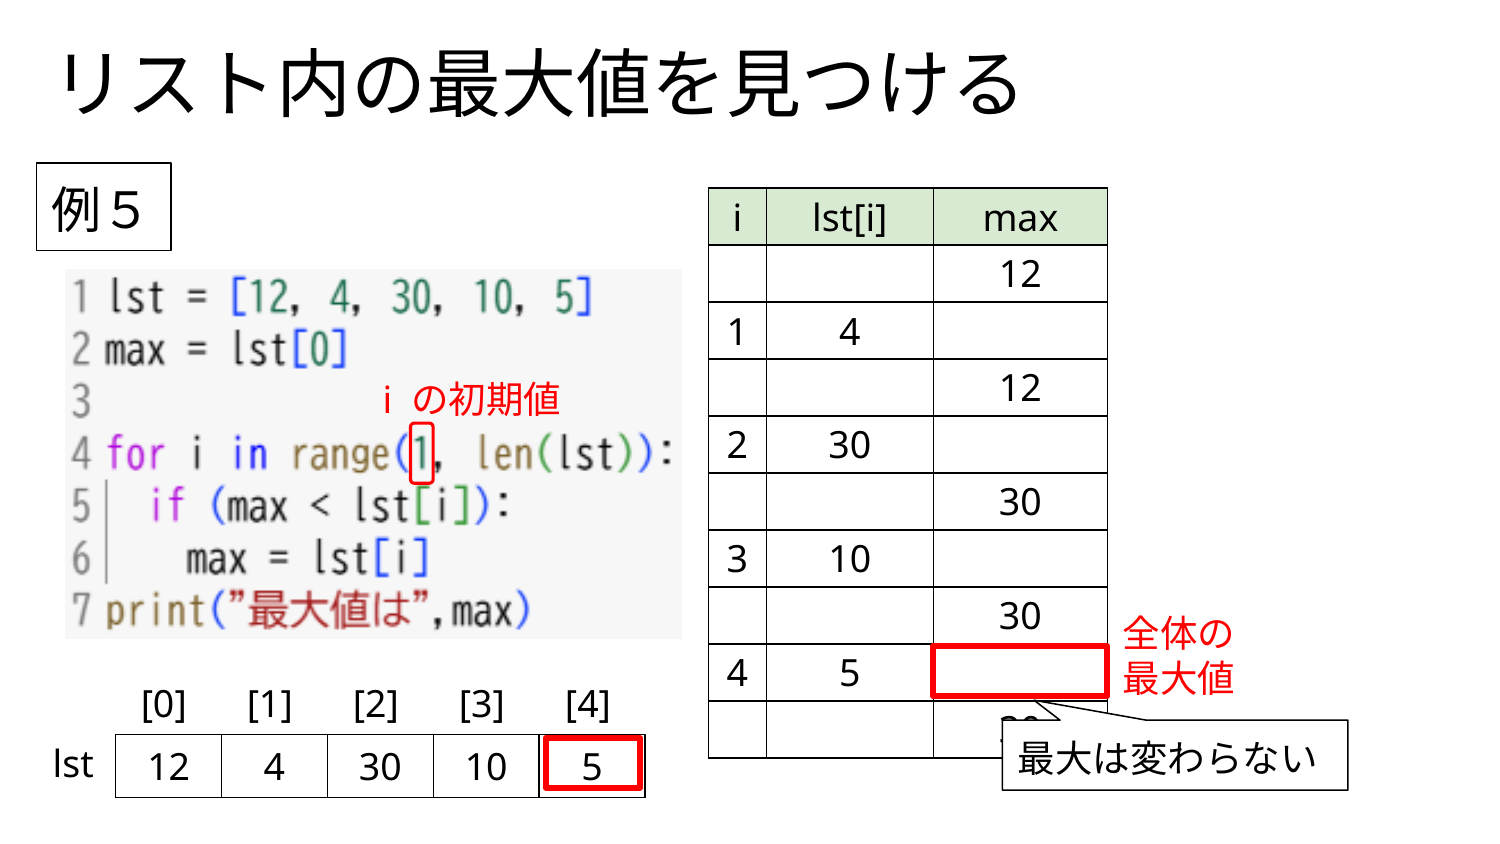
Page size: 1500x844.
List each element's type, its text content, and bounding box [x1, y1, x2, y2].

text_box [0] [125, 664, 220, 740]
text_box 例５ [36, 163, 172, 251]
table_header max [934, 189, 1107, 244]
table_cell [709, 702, 766, 757]
table_cell 2 [709, 417, 766, 472]
title リスト内の最大値を見つける [36, 21, 1435, 131]
table_cell [709, 588, 766, 643]
table_cell [767, 702, 933, 757]
table_header 12 [132, 735, 221, 797]
table_cell 10 [767, 531, 933, 586]
table_cell 12 [934, 360, 1107, 415]
table_cell 30 [1050, 702, 1107, 713]
table_cell [709, 360, 766, 415]
picture [65, 269, 682, 640]
table_cell [709, 246, 766, 301]
table_header 4 [222, 735, 327, 797]
table_cell 30 [934, 588, 1107, 643]
text_box [933, 646, 1107, 697]
table_cell 4 [709, 645, 766, 700]
text_box [3] [443, 664, 538, 740]
text_box [4] [549, 664, 644, 740]
text_box [545, 737, 640, 788]
table_cell [767, 588, 933, 643]
table_cell [767, 474, 933, 529]
table_cell 5 [767, 645, 933, 700]
table_cell 4 [767, 303, 933, 358]
table_cell 12 [934, 246, 1107, 301]
table_cell 3 [709, 531, 766, 586]
text_box [2] [337, 664, 432, 740]
text_box [1] [231, 664, 326, 740]
table_header i [709, 189, 766, 244]
table_cell 30 [934, 474, 1107, 529]
table_header lst[i] [767, 189, 933, 244]
text_box lst [37, 725, 132, 800]
table_header 30 [328, 735, 433, 797]
table_header 5 [540, 735, 644, 797]
table_cell 30 [934, 702, 1058, 757]
text_box 全体の最大値 [1107, 595, 1261, 718]
table_cell [767, 360, 933, 415]
table_cell 1 [709, 303, 766, 358]
table_cell 30 [767, 417, 933, 472]
table_cell [934, 531, 1107, 586]
table_cell [767, 246, 933, 301]
table_header 10 [434, 735, 538, 797]
table_cell [709, 474, 766, 529]
table_cell [934, 417, 1107, 472]
table_cell [934, 303, 1107, 358]
text_box 最大は変わらない [1002, 700, 1348, 791]
